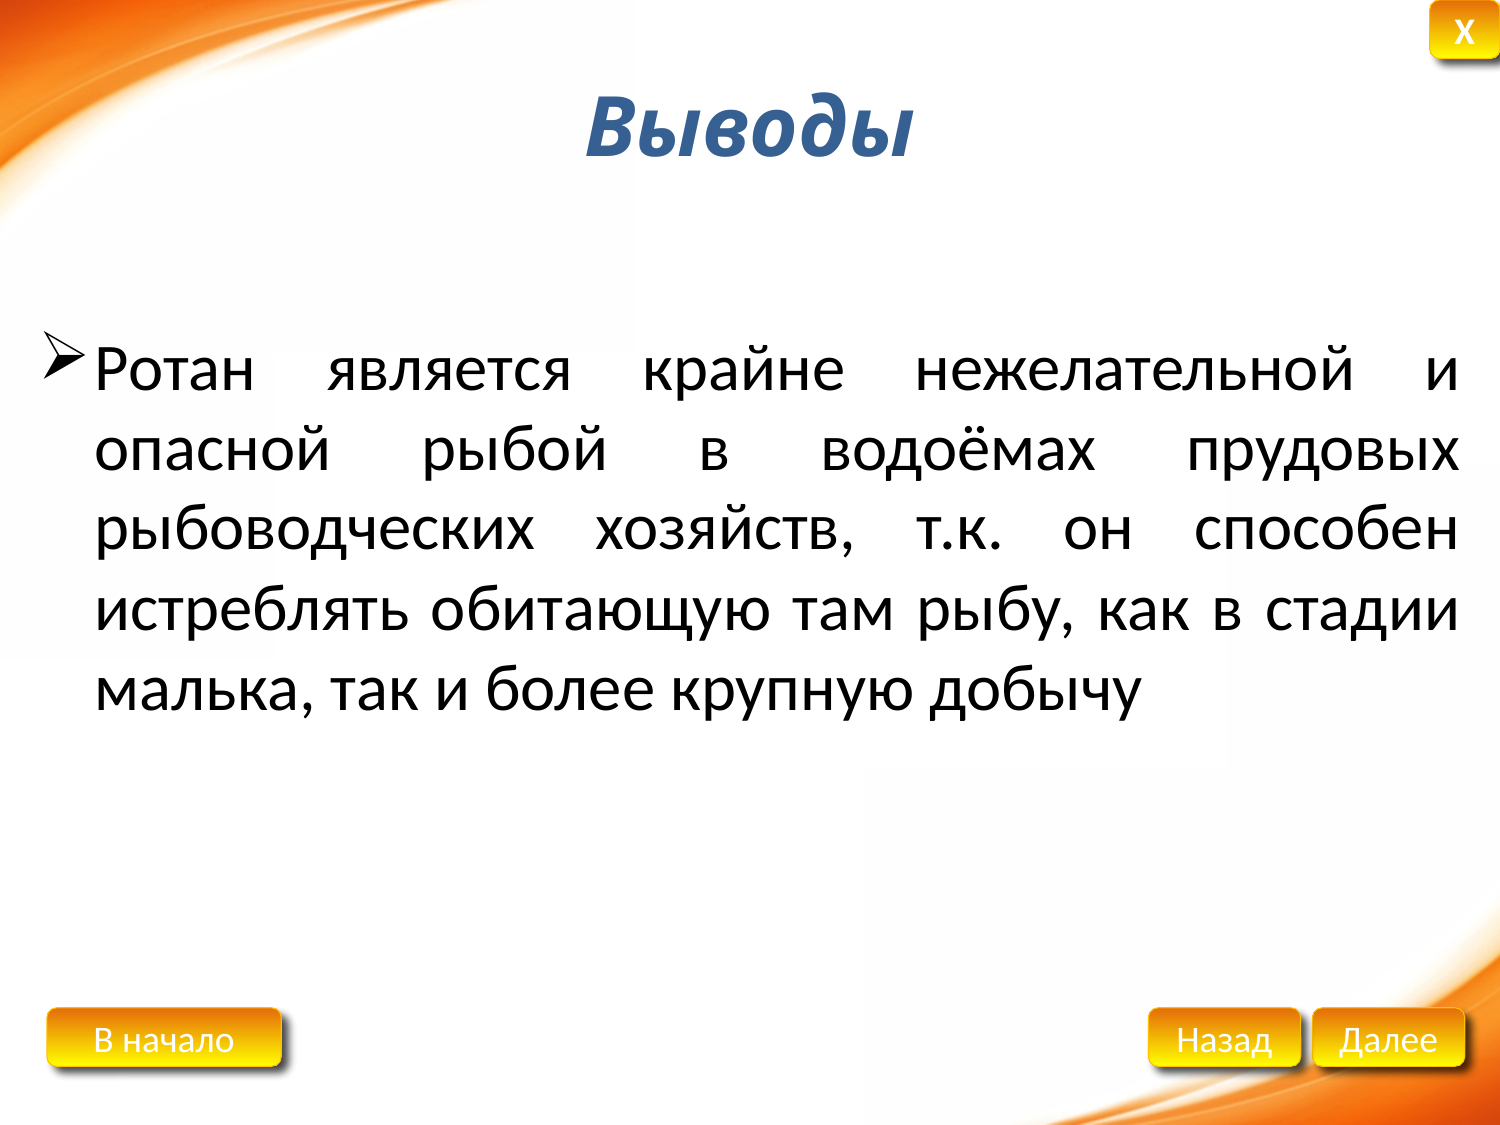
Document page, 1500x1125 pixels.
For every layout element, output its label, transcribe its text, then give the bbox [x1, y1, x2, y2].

title Выводы [0, 46, 1500, 200]
picture [0, 0, 1434, 46]
picture [0, 200, 1500, 1125]
list Ротан является крайне нежелательной и опасной рыбой в водоёмах прудовых рыбоводческих хозяйств, т.к. он способен истреблять обитающую там рыбу, как в стадии малька, так и более крупную добычу [23, 222, 1477, 985]
